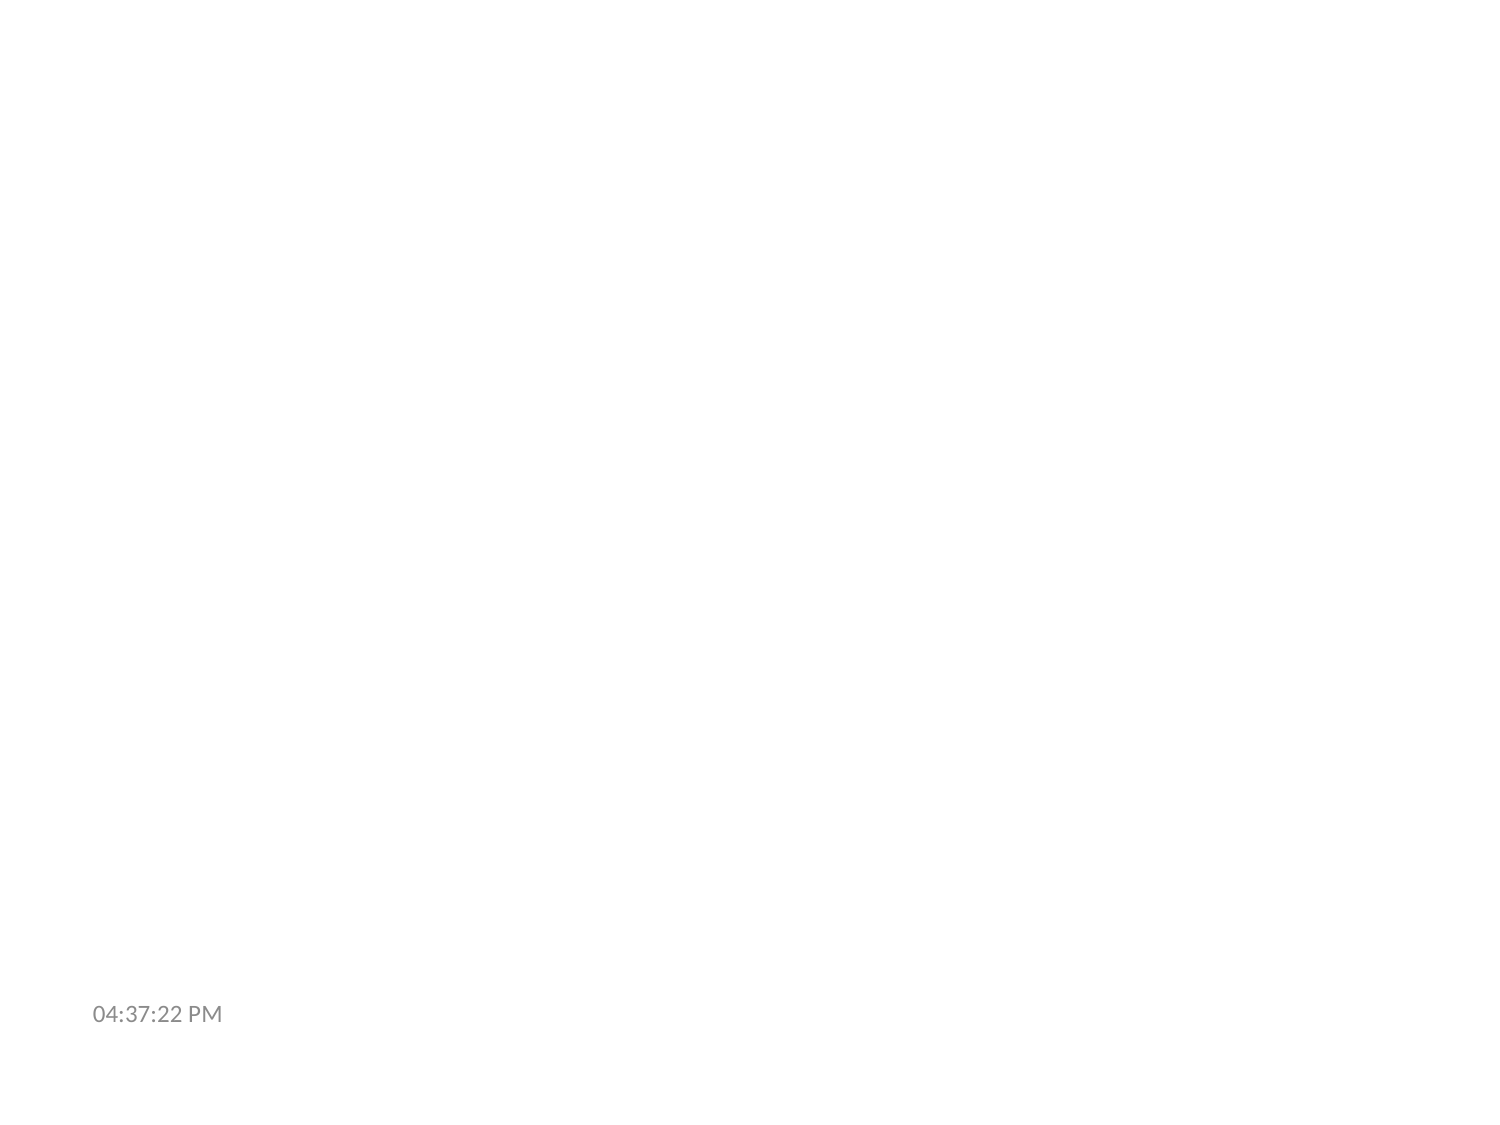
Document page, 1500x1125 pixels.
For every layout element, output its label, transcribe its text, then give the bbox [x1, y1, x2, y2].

text_box 3:35:09 PM [77, 982, 428, 1043]
